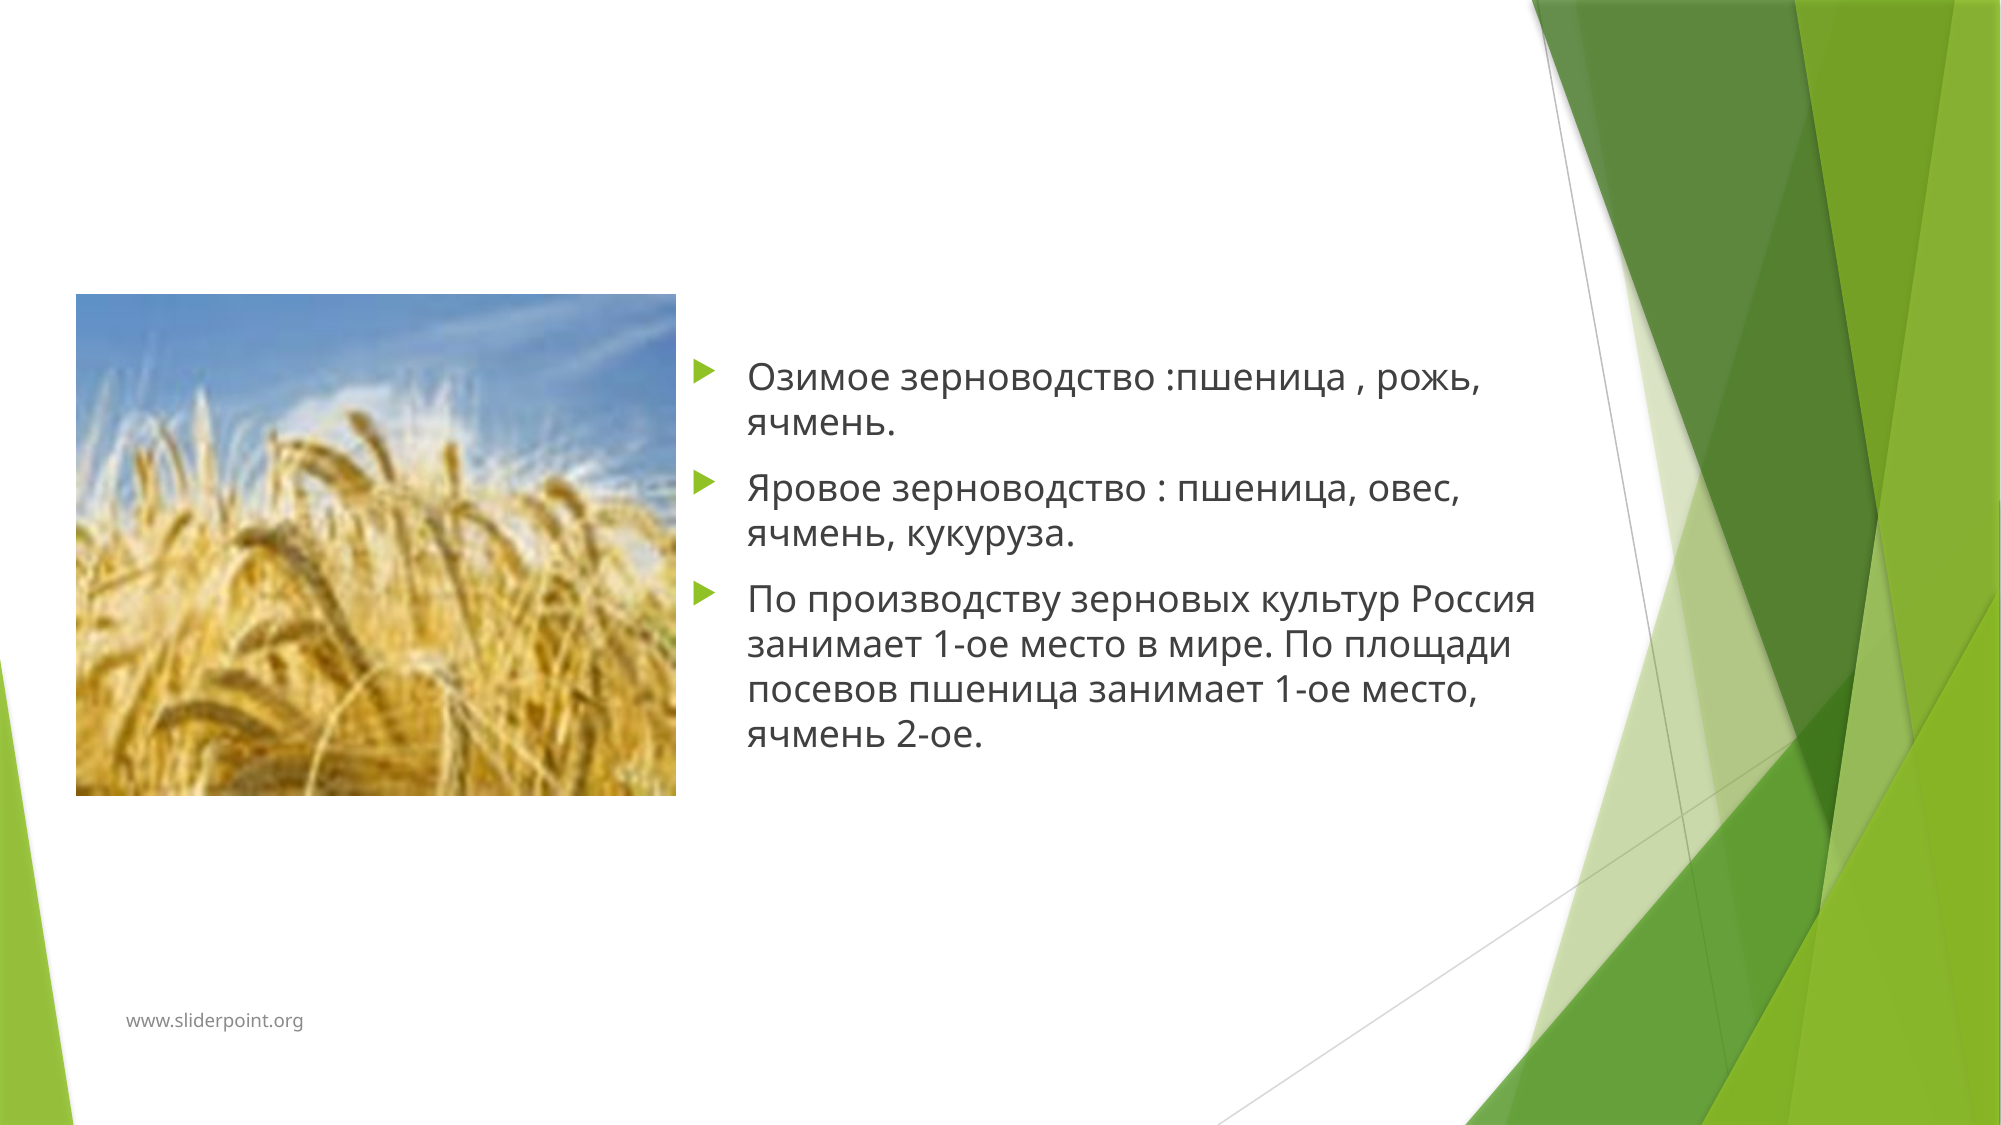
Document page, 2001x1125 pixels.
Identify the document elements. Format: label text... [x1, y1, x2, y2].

picture [75, 293, 677, 797]
footer www.sliderpoint.org [111, 991, 1145, 1051]
list Озимое зерноводство :пшеница , рожь, ячмень. Яровое зерноводство : пшеница, овес, ячмень, кукуруза. По производству зерновых культур Россия занимает 1-ое место в мире. По площади посевов пшеница занимает 1-ое место, ячмень 2-ое. [675, 345, 1605, 983]
